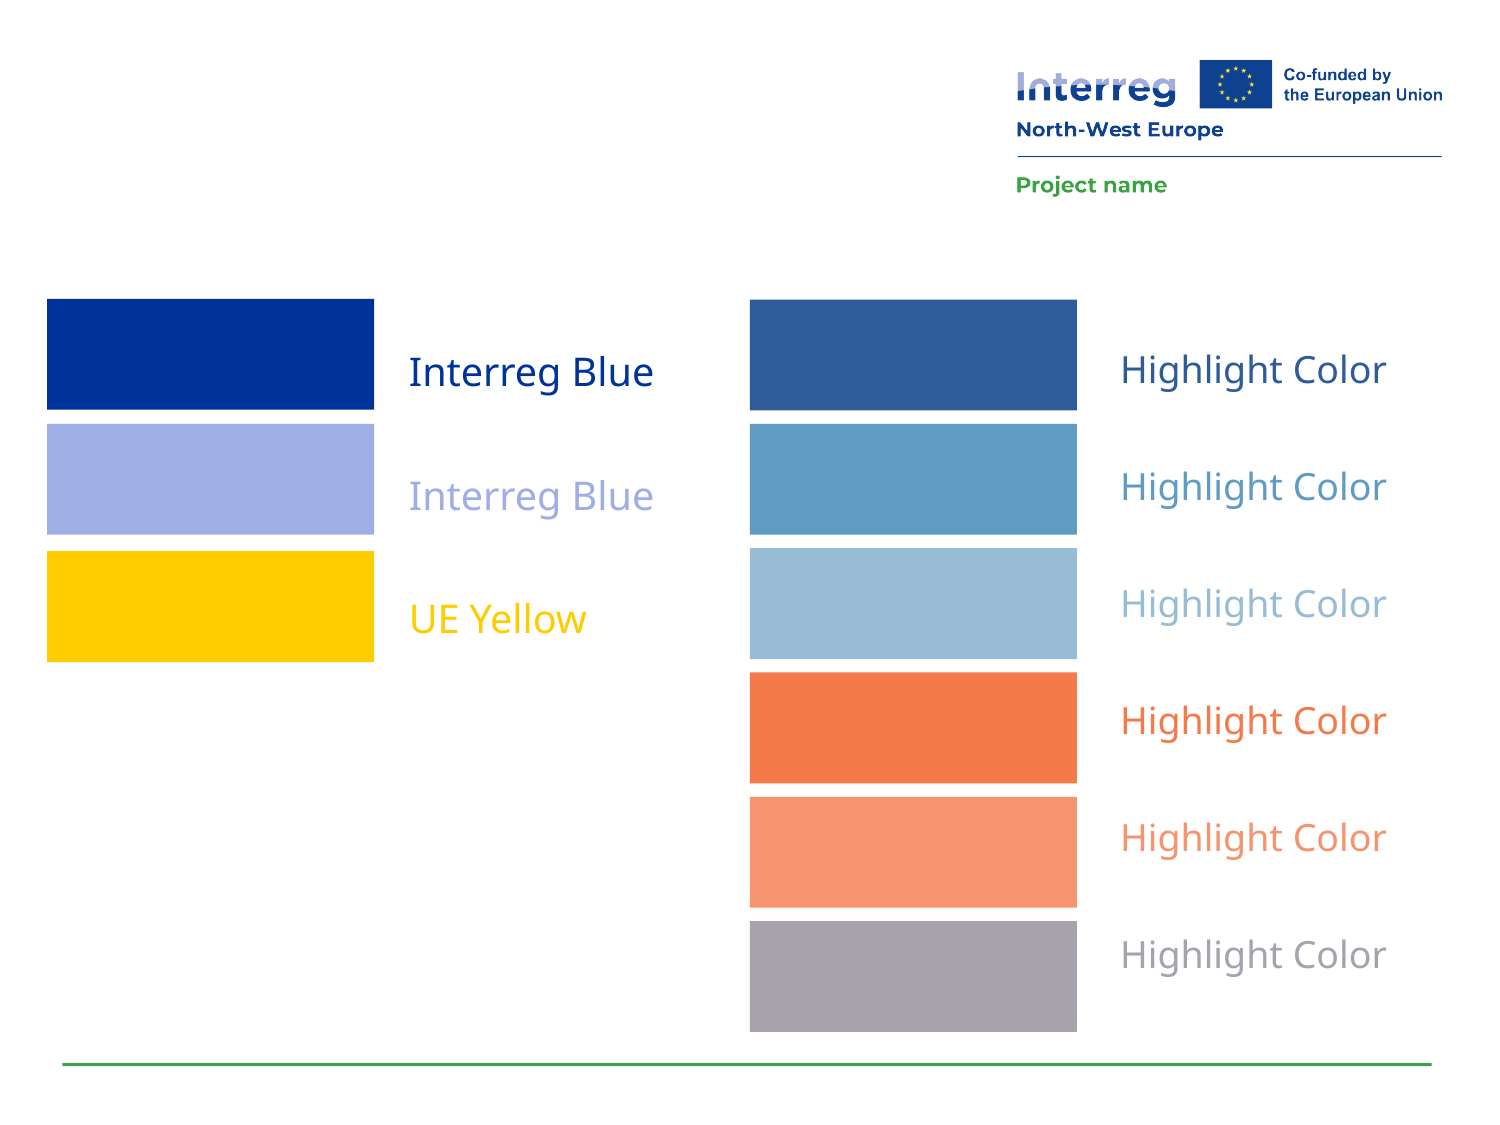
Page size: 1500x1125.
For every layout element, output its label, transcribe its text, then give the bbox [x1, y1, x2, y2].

text_box Highlight Color Highlight Color Highlight Color Highlight Color Highlight Color Highlight Color [1105, 324, 1453, 983]
text_box [749, 672, 1077, 784]
text_box [749, 548, 1077, 660]
text_box [749, 921, 1077, 1032]
text_box [47, 551, 375, 663]
text_box [749, 796, 1077, 908]
text_box [876, 423, 1077, 535]
text_box Interreg Blue Interreg Blue UE Yellow [393, 325, 876, 649]
text_box [749, 299, 1077, 411]
picture [958, 0, 1500, 252]
text_box [47, 423, 375, 535]
text_box [47, 298, 375, 410]
